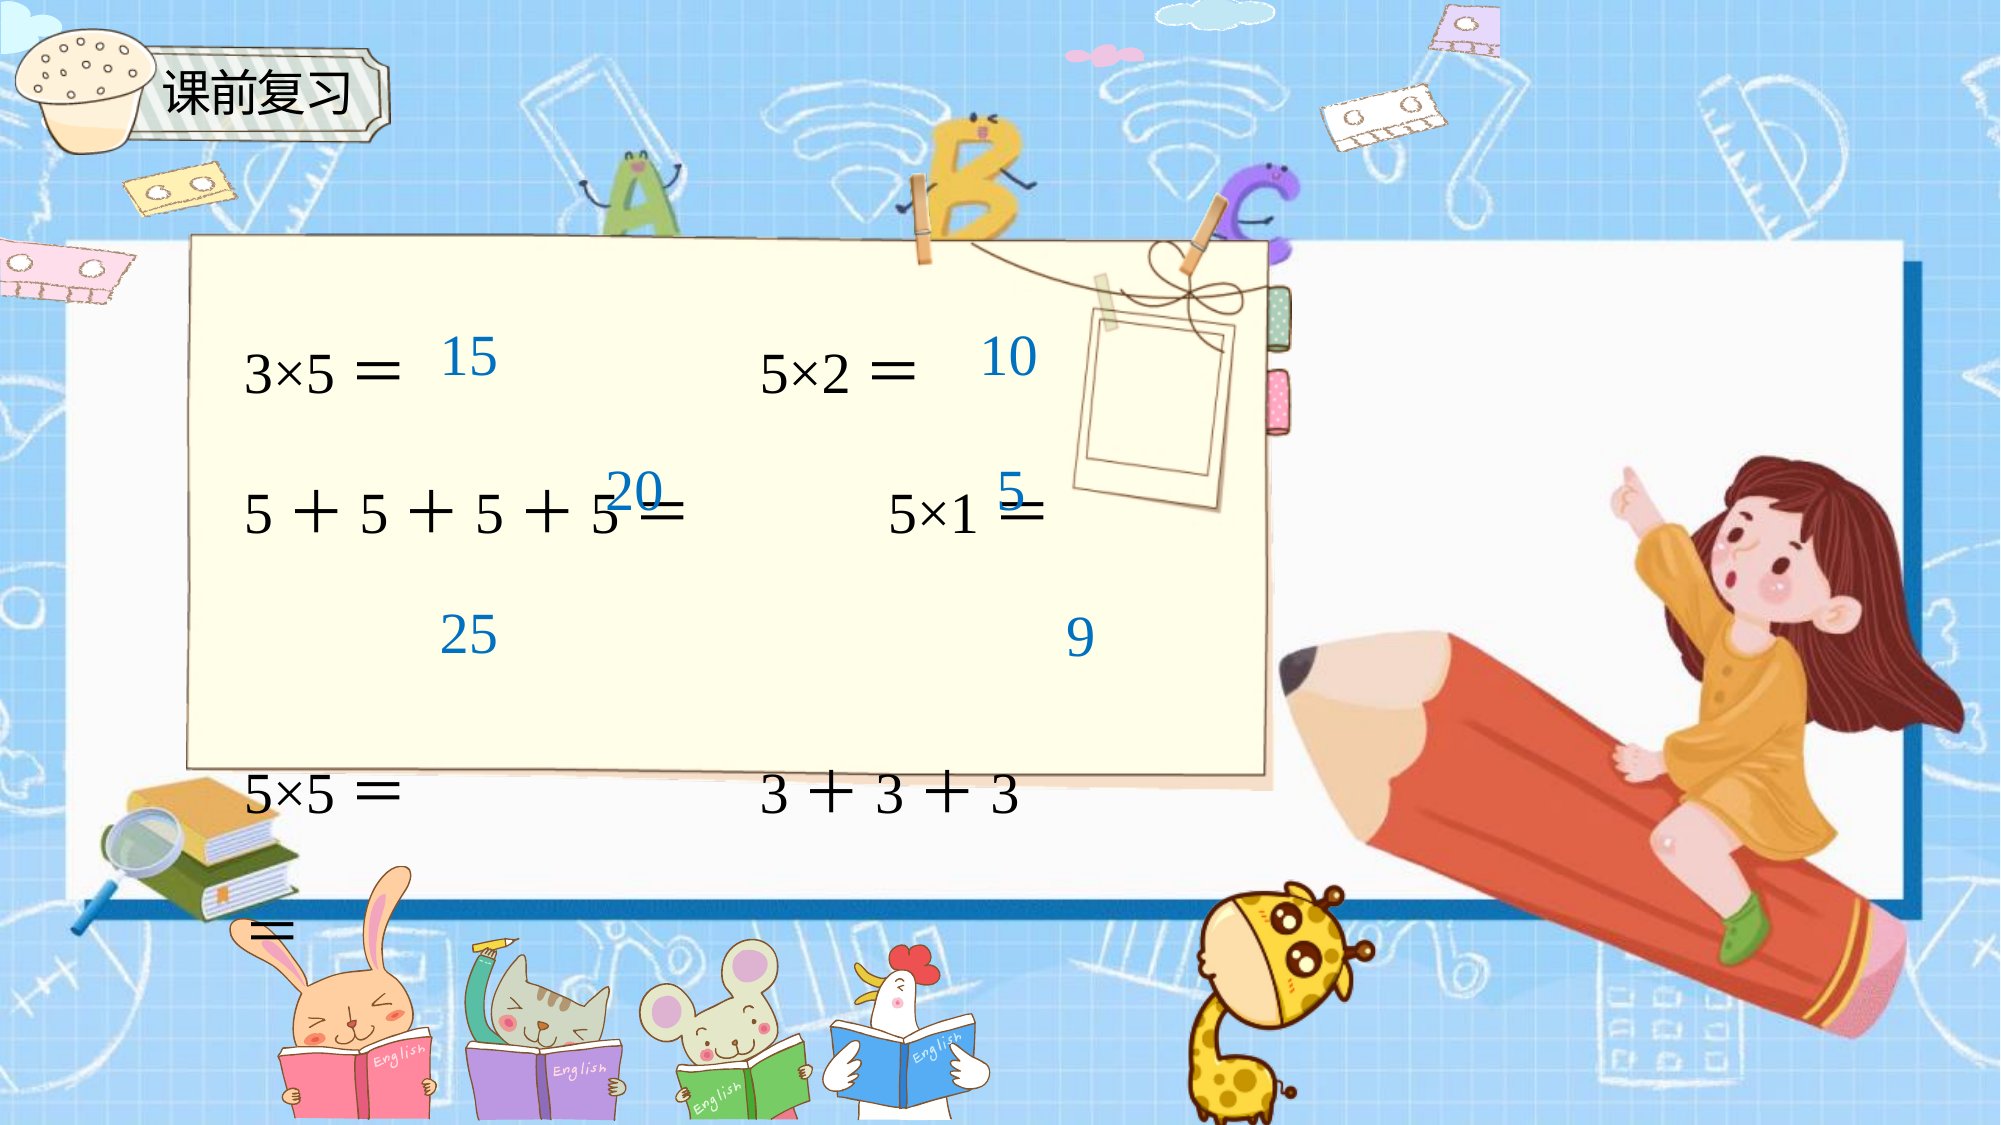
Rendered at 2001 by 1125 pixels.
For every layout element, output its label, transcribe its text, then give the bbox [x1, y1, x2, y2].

picture [0, 0, 2001, 1125]
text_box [14, 28, 391, 155]
text_box 3×5＝ 5×2＝ 5＋5＋5＋5＝ 5×1＝ 5×5＝ 3＋3＋3＝ [229, 791, 1084, 973]
